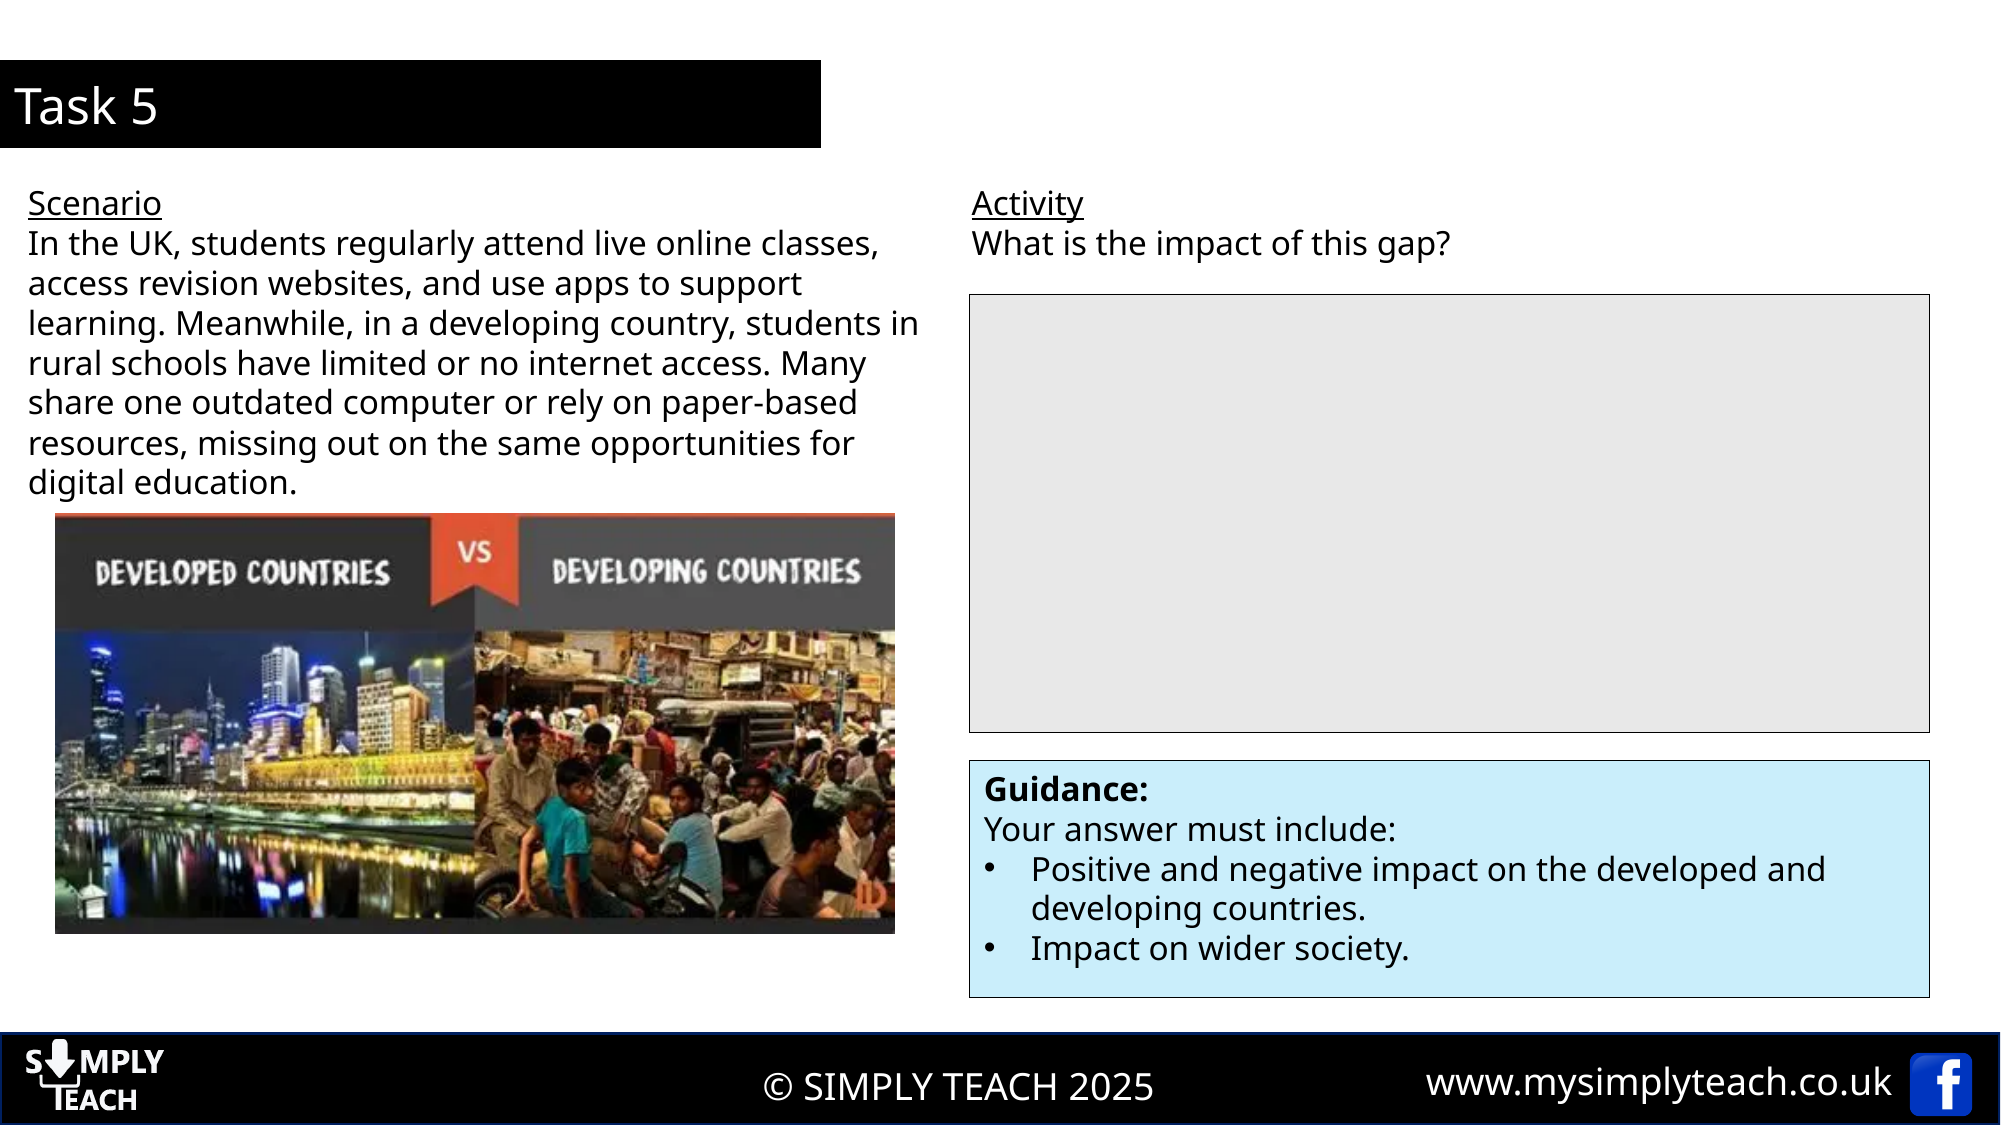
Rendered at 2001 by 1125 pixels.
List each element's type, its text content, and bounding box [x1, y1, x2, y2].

text_box Guidance: Your answer must include: Positive and negative impact on the developed and developing countries. Impact on wider society. [968, 759, 1931, 999]
picture [1907, 1050, 1975, 1119]
text_box [968, 292, 1931, 734]
picture [15, 1033, 182, 1122]
text_box Scenario In the UK, students regularly attend live online classes, access revision websites, and use apps to support learning. Meanwhile, in a developing country, students in rural schools have limited or no internet access. Many share one outdated computer or rely on paper-based resources, missing out on the same opportunities for digital education. [13, 174, 957, 509]
text_box Activity What is the impact of this gap? [956, 174, 1895, 270]
text_box Task 5 [0, 60, 821, 148]
picture [55, 513, 896, 934]
